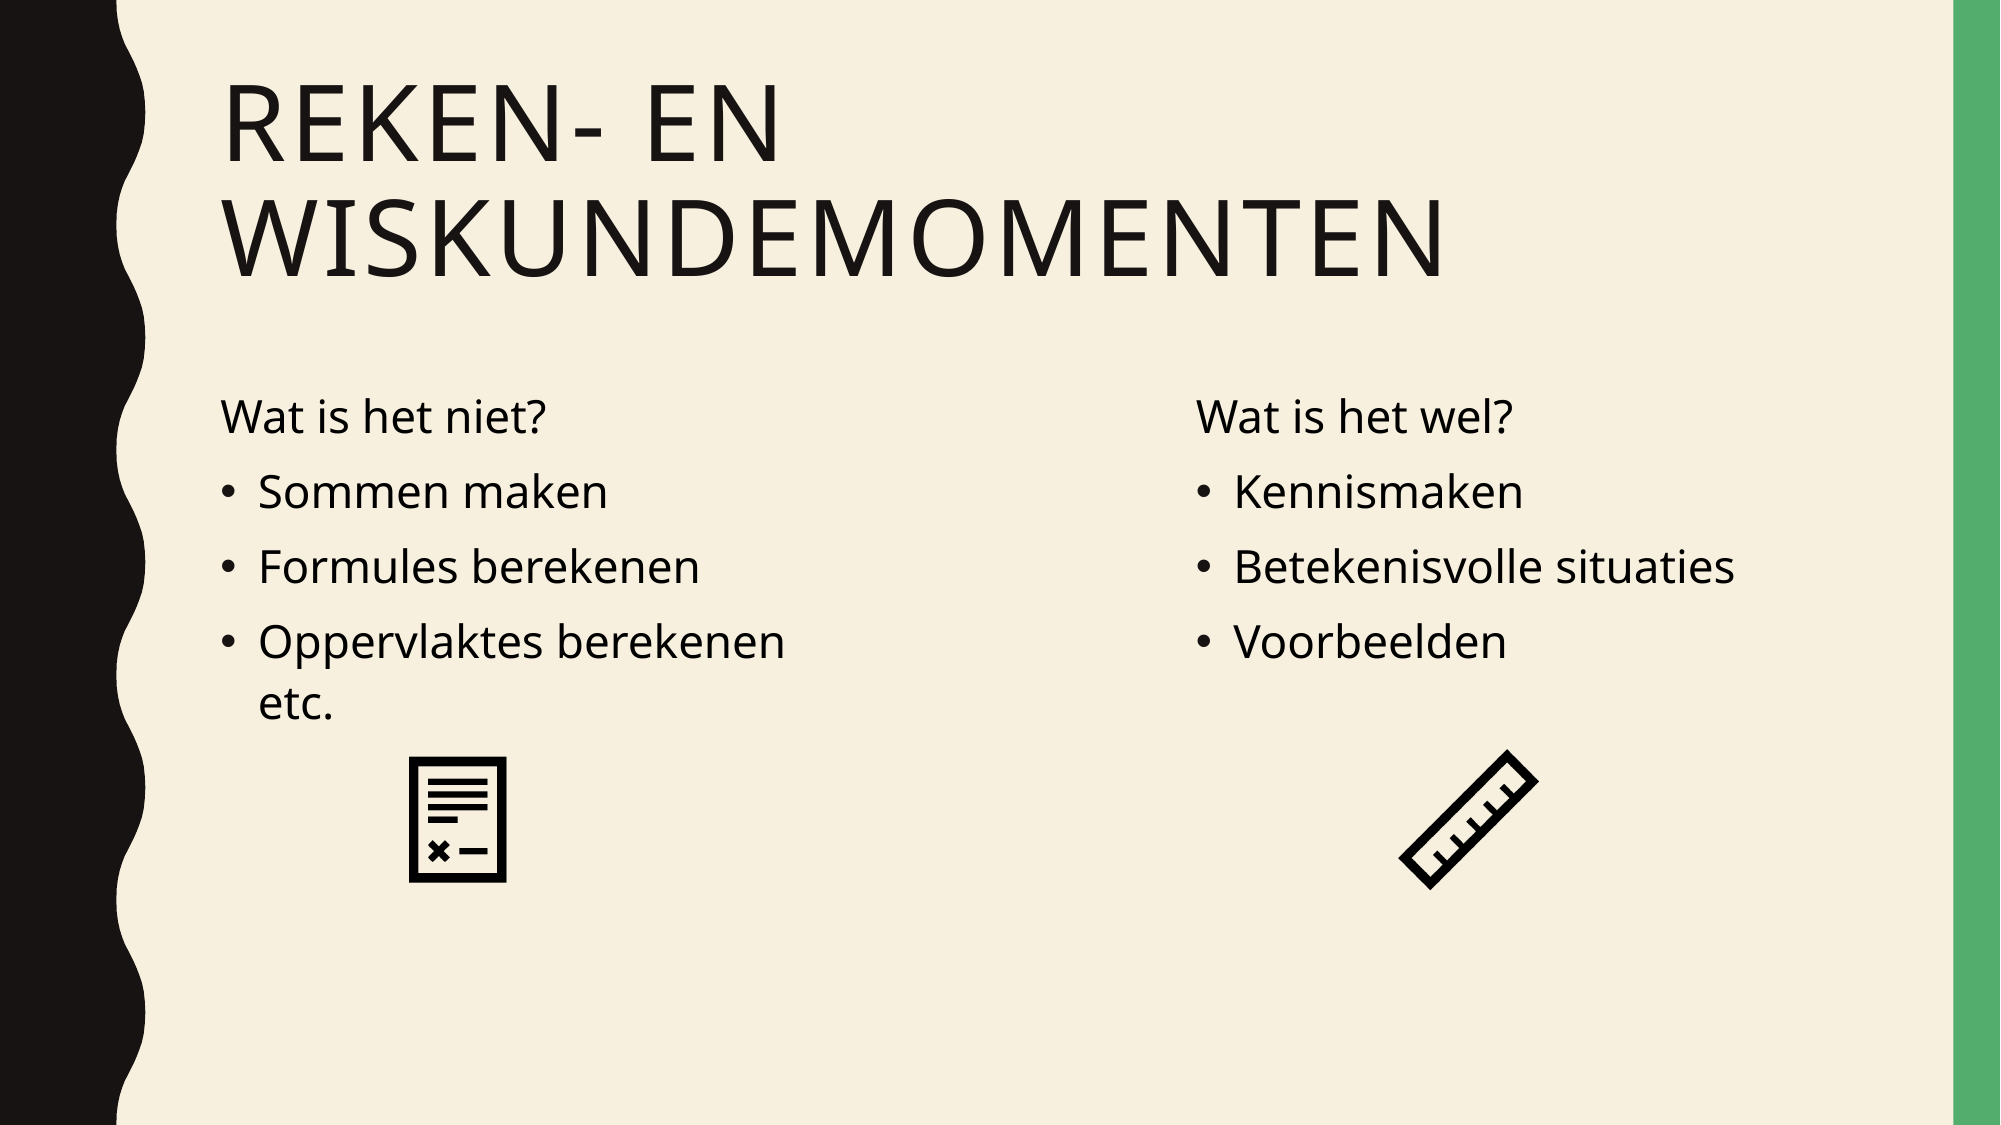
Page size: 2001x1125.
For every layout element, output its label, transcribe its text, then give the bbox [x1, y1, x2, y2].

title Reken- en wiskundemomenten [205, 62, 1875, 308]
picture [382, 744, 533, 895]
picture [1393, 744, 1544, 895]
list Wat is het niet? Sommen maken Formules berekenen Oppervlaktes berekenen etc. [205, 375, 860, 1006]
text_box Wat is het wel? Kennismaken Betekenisvolle situaties Voorbeelden [1180, 375, 1836, 1006]
